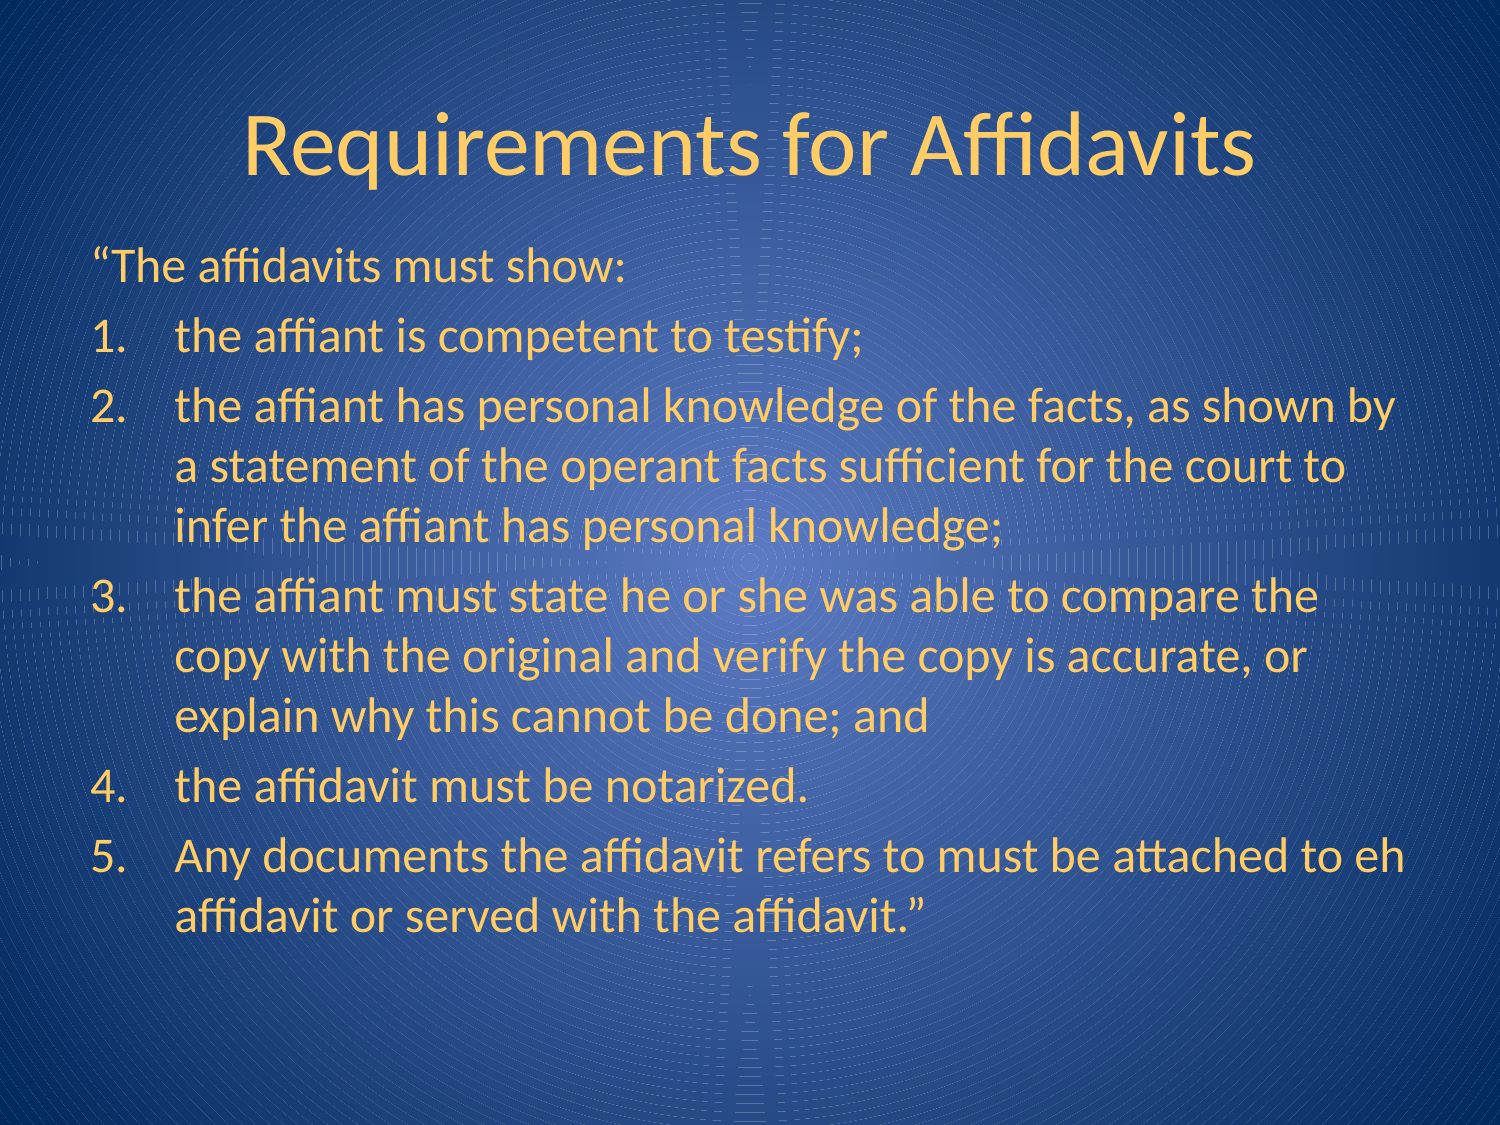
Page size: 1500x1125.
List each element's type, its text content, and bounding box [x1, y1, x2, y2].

list “The affidavits must show: the affiant is competent to testify; the affiant has personal knowledge of the facts, as shown by a statement of the operant facts sufficient for the court to infer the affiant has personal knowledge; the affiant must state he or she was able to compare the copy with the original and verify the copy is accurate, or explain why this cannot be done; and the affidavit must be notarized. Any documents the affidavit refers to must be attached to eh affidavit or served with the affidavit.” [75, 224, 1425, 1005]
title Requirements for Affidavits [75, 45, 1425, 224]
